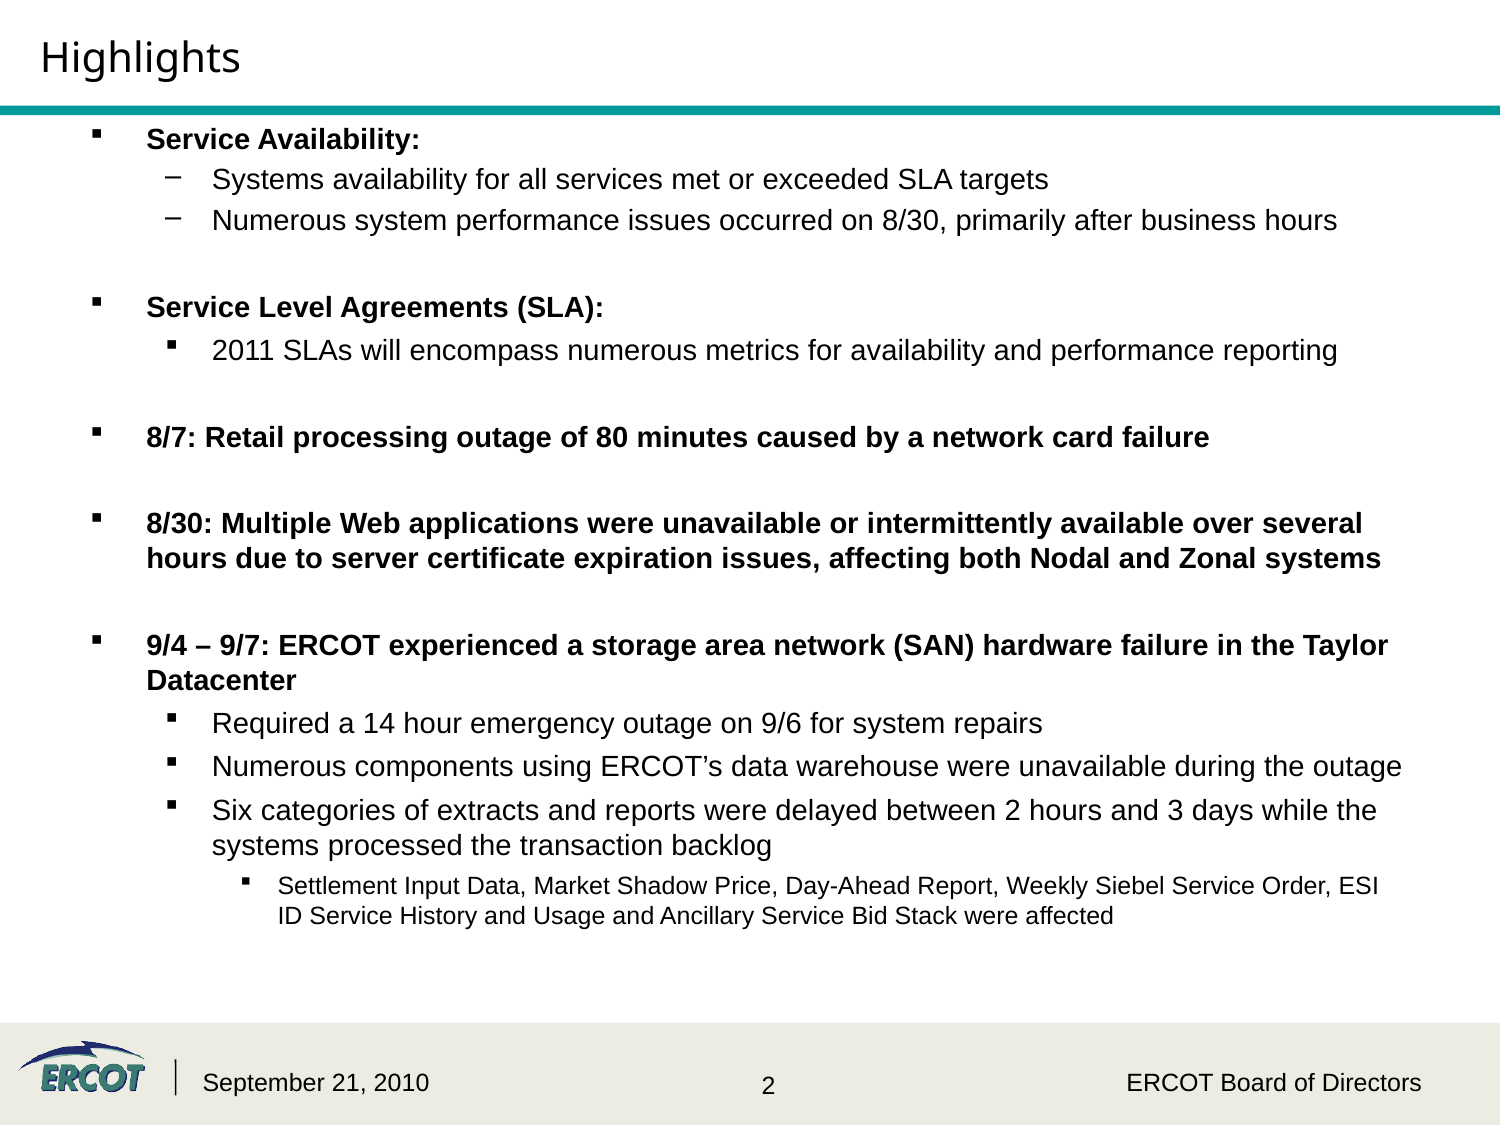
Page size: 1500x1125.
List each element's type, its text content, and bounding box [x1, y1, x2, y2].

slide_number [187, 1059, 538, 1125]
title Highlights [24, 0, 1451, 113]
picture [10, 1031, 151, 1111]
footer ERCOT Board of Directors [1024, 1059, 1438, 1125]
list Service Availability: Systems availability for all services met or exceeded SLA targets Numerous system performance issues occurred on 8/30, primarily after business hours Service Level Agreements (SLA): 2011 SLAs will encompass numerous metrics for availability and performance reporting 8/7: Retail processing outage of 80 minutes caused by a network card failure 8/30: Multiple Web applications were unavailable or intermittently available over several hours due to server certificate expiration issues, affecting both Nodal and Zonal systems 9/4 – 9/7: ERCOT experienced a storage area network (SAN) hardware failure in the Taylor Datacenter Required a 14 hour emergency outage on 9/6 for system repairs Numerous components using ERCOT’s data warehouse were unavailable during the outage Six categories of extracts and reports were delayed between 2 hours and 3 days while the systems processed the transaction backlog Settlement Input Data, Market Shadow Price, Day-Ahead Report, Weekly Siebel Service Order, ESI ID Service History and Usage and Ancillary Service Bid Stack were affected [74, 112, 1426, 988]
